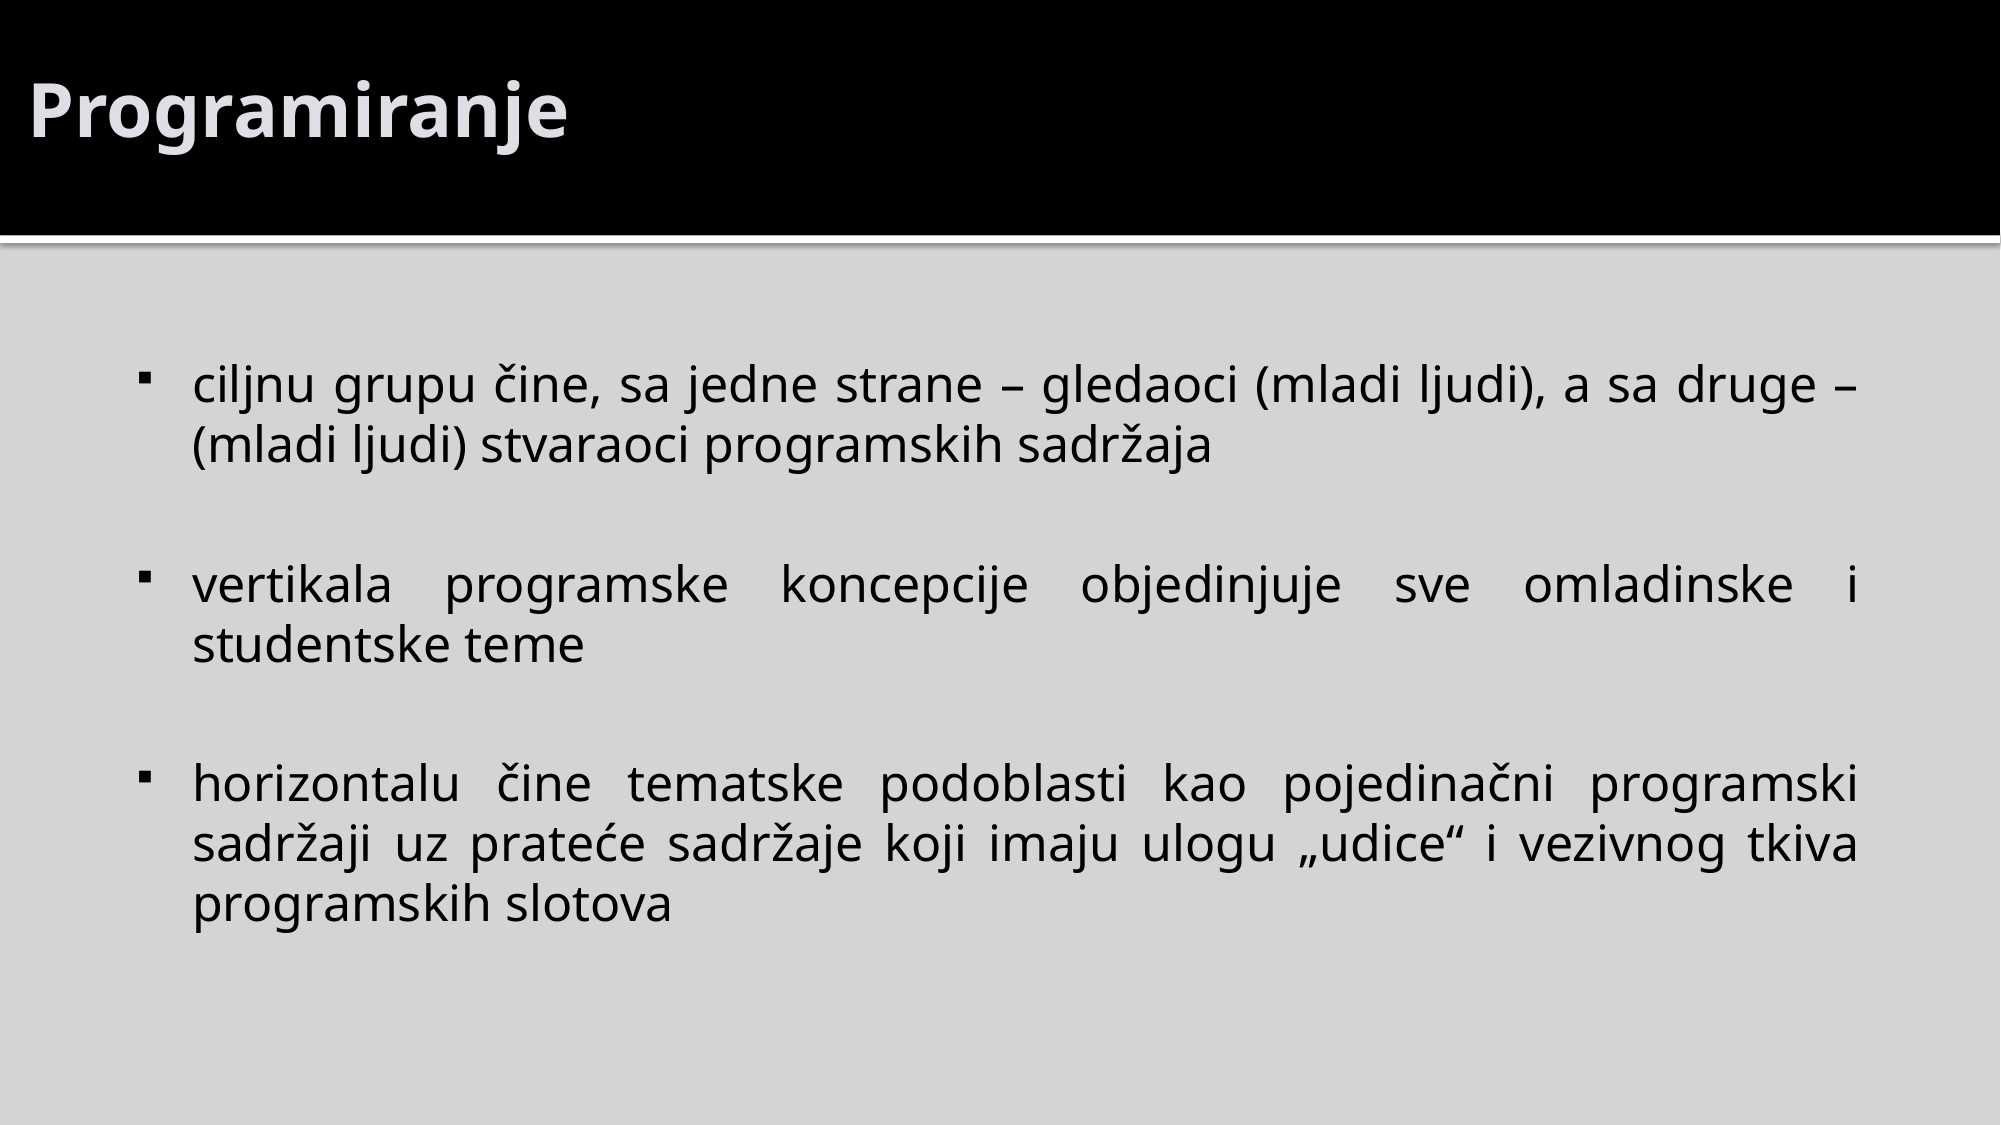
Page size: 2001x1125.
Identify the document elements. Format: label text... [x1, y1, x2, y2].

text_box Programiranje [12, 62, 1663, 200]
list ciljnu grupu čine, sa jedne strane – gledaoci (mladi ljudi), a sa druge – (mladi ljudi) stvaraoci programskih sadržaja vertikala programske koncepcije objedinjuje sve omladinske i studentske teme horizontalu čine tematske podoblasti kao pojedinačni programski sadržaji uz prateće sadržaje koji imaju ulogu „udice“ i vezivnog tkiva programskih slotova [24, 237, 1875, 1125]
